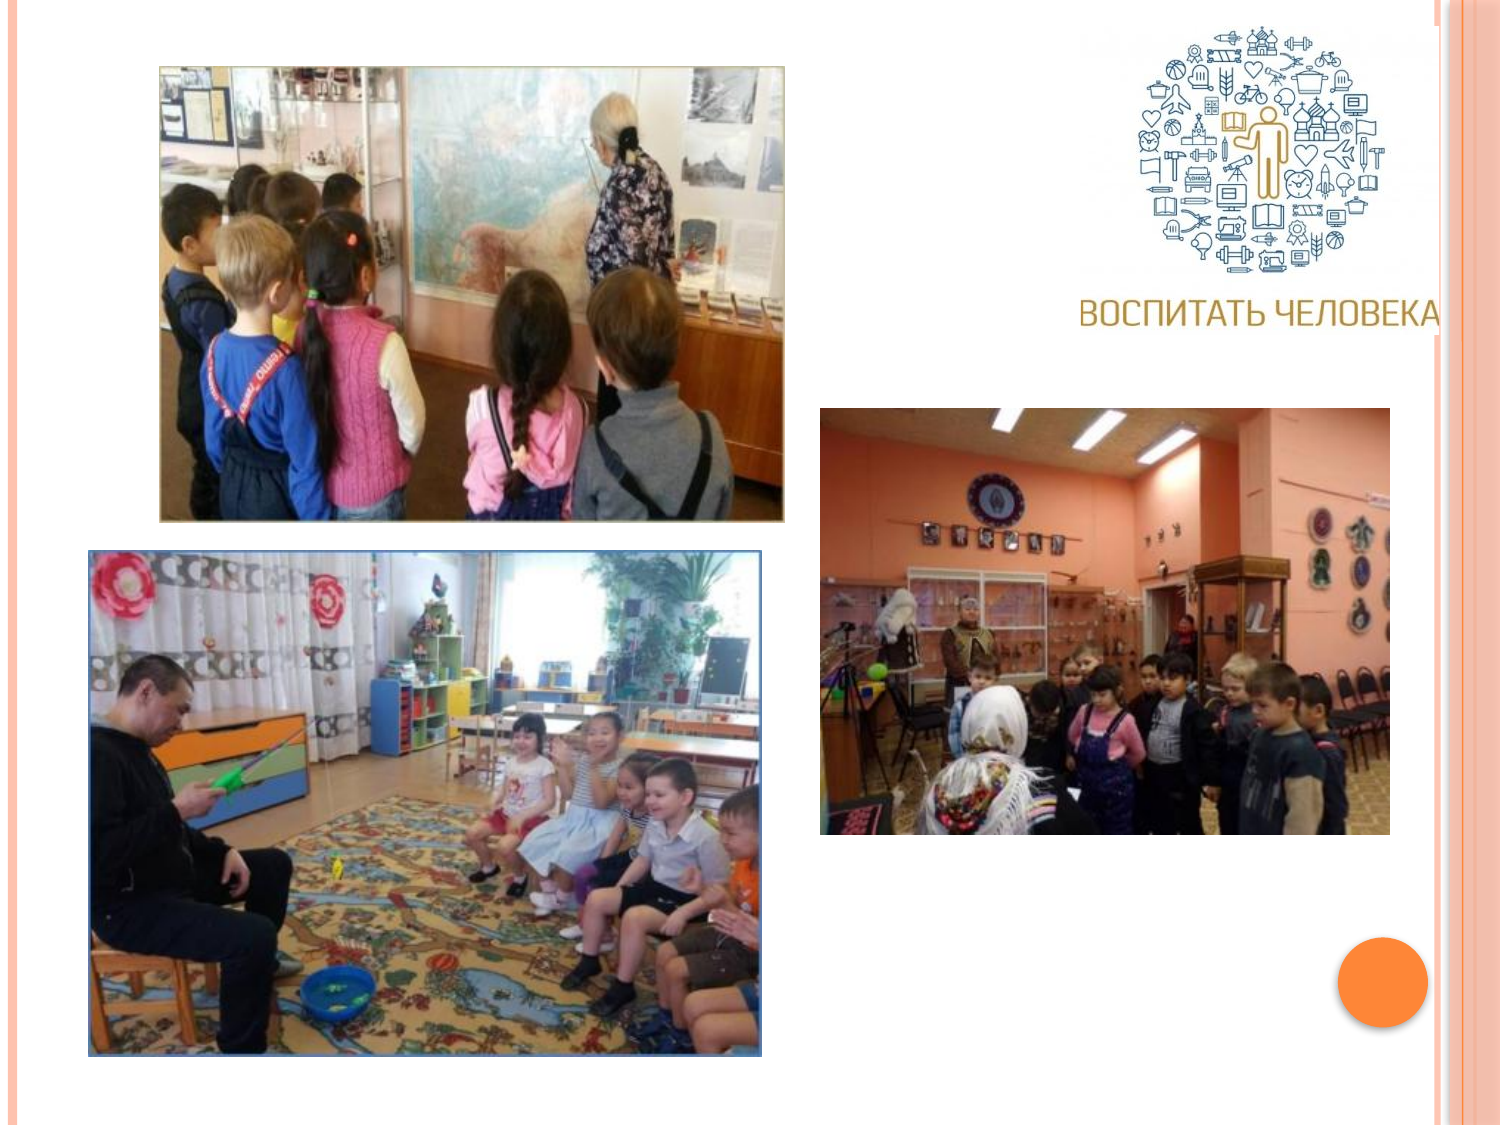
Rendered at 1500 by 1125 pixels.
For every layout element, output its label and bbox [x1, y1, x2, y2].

picture [820, 408, 1391, 836]
picture [87, 550, 763, 1058]
picture [1080, 26, 1440, 335]
picture [158, 65, 785, 523]
